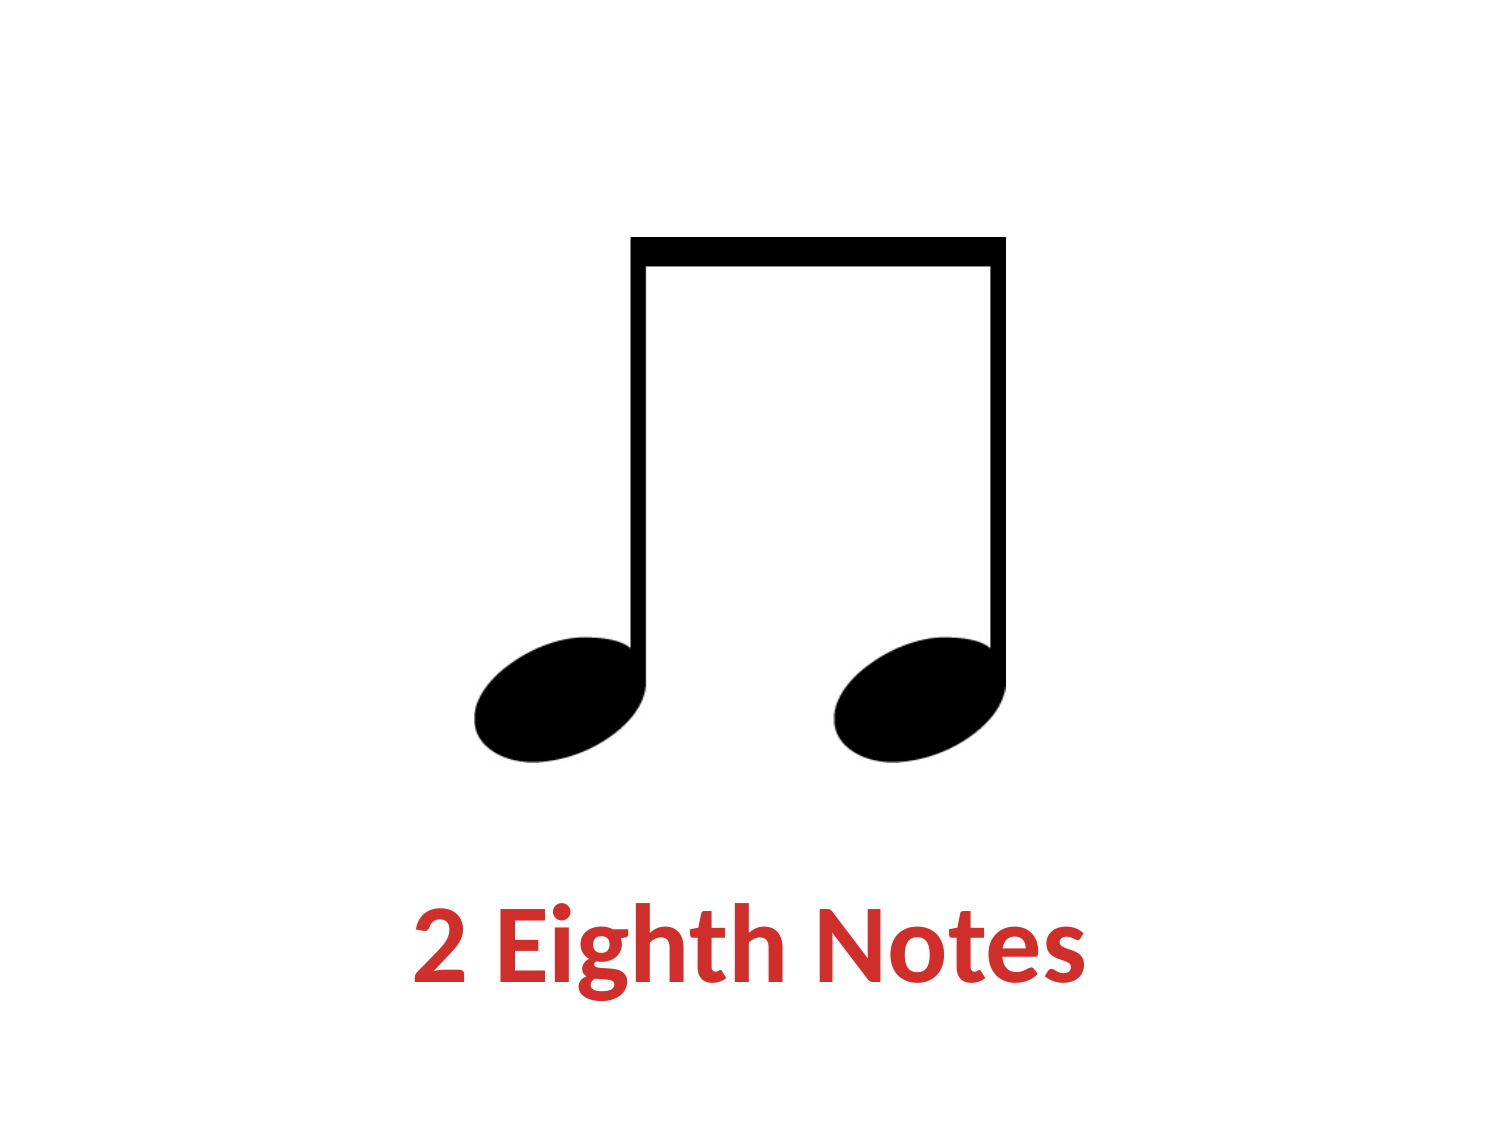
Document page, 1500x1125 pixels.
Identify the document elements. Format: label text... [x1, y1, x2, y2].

picture [474, 237, 1007, 763]
text_box 2 Eighth Notes [396, 862, 1104, 1013]
